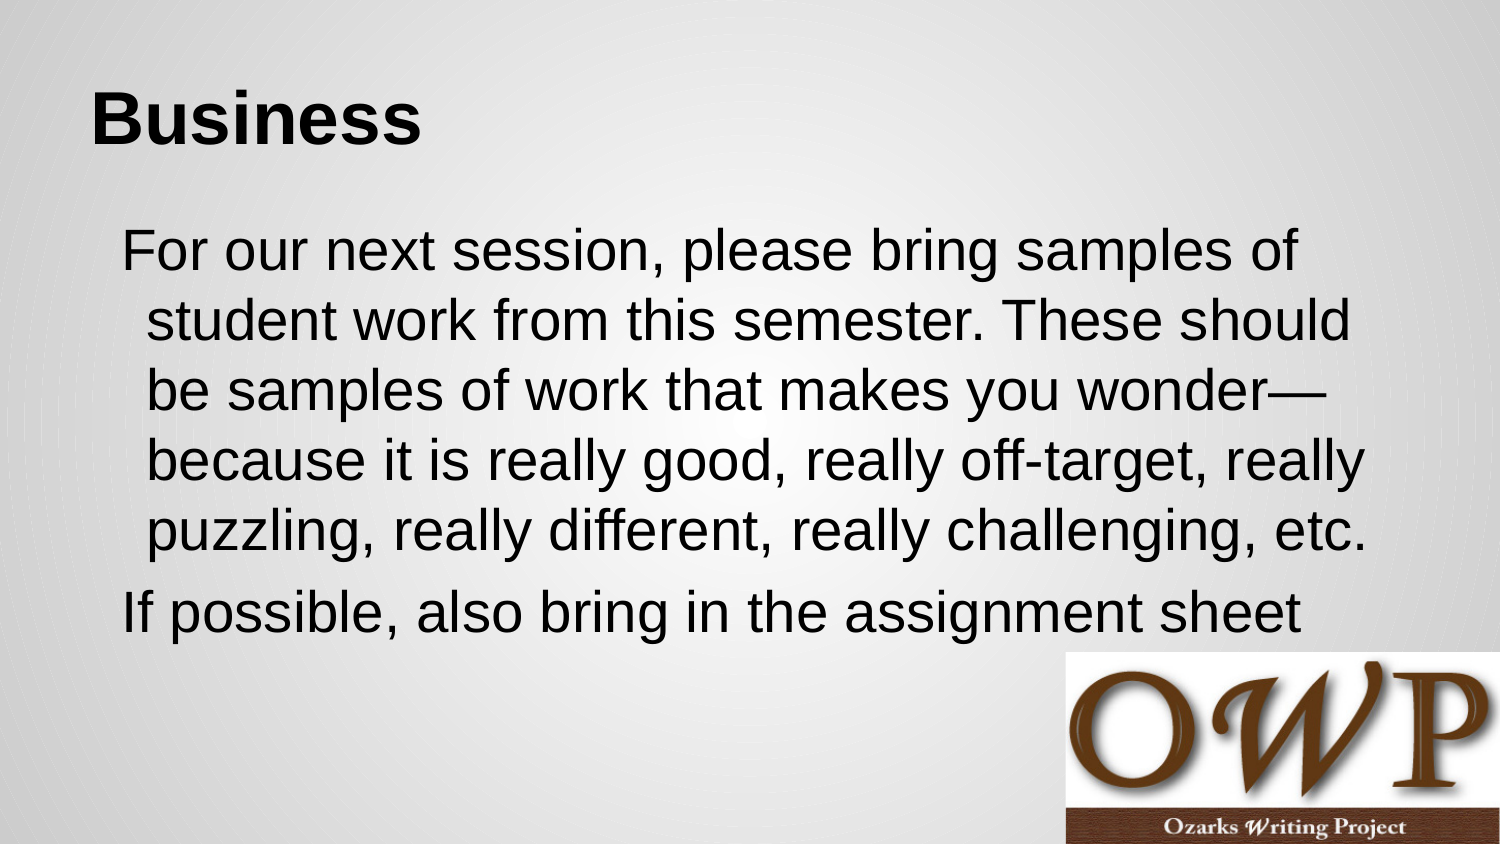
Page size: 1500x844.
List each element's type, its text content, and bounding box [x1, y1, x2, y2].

list For our next session, please bring samples of student work from this semester. These should be samples of work that makes you wonder—because it is really good, really off-target, really puzzling, really different, really challenging, etc. If possible, also bring in the assignment sheet [74, 196, 1426, 809]
title Business [74, 33, 1426, 175]
text_box [1065, 652, 1500, 844]
